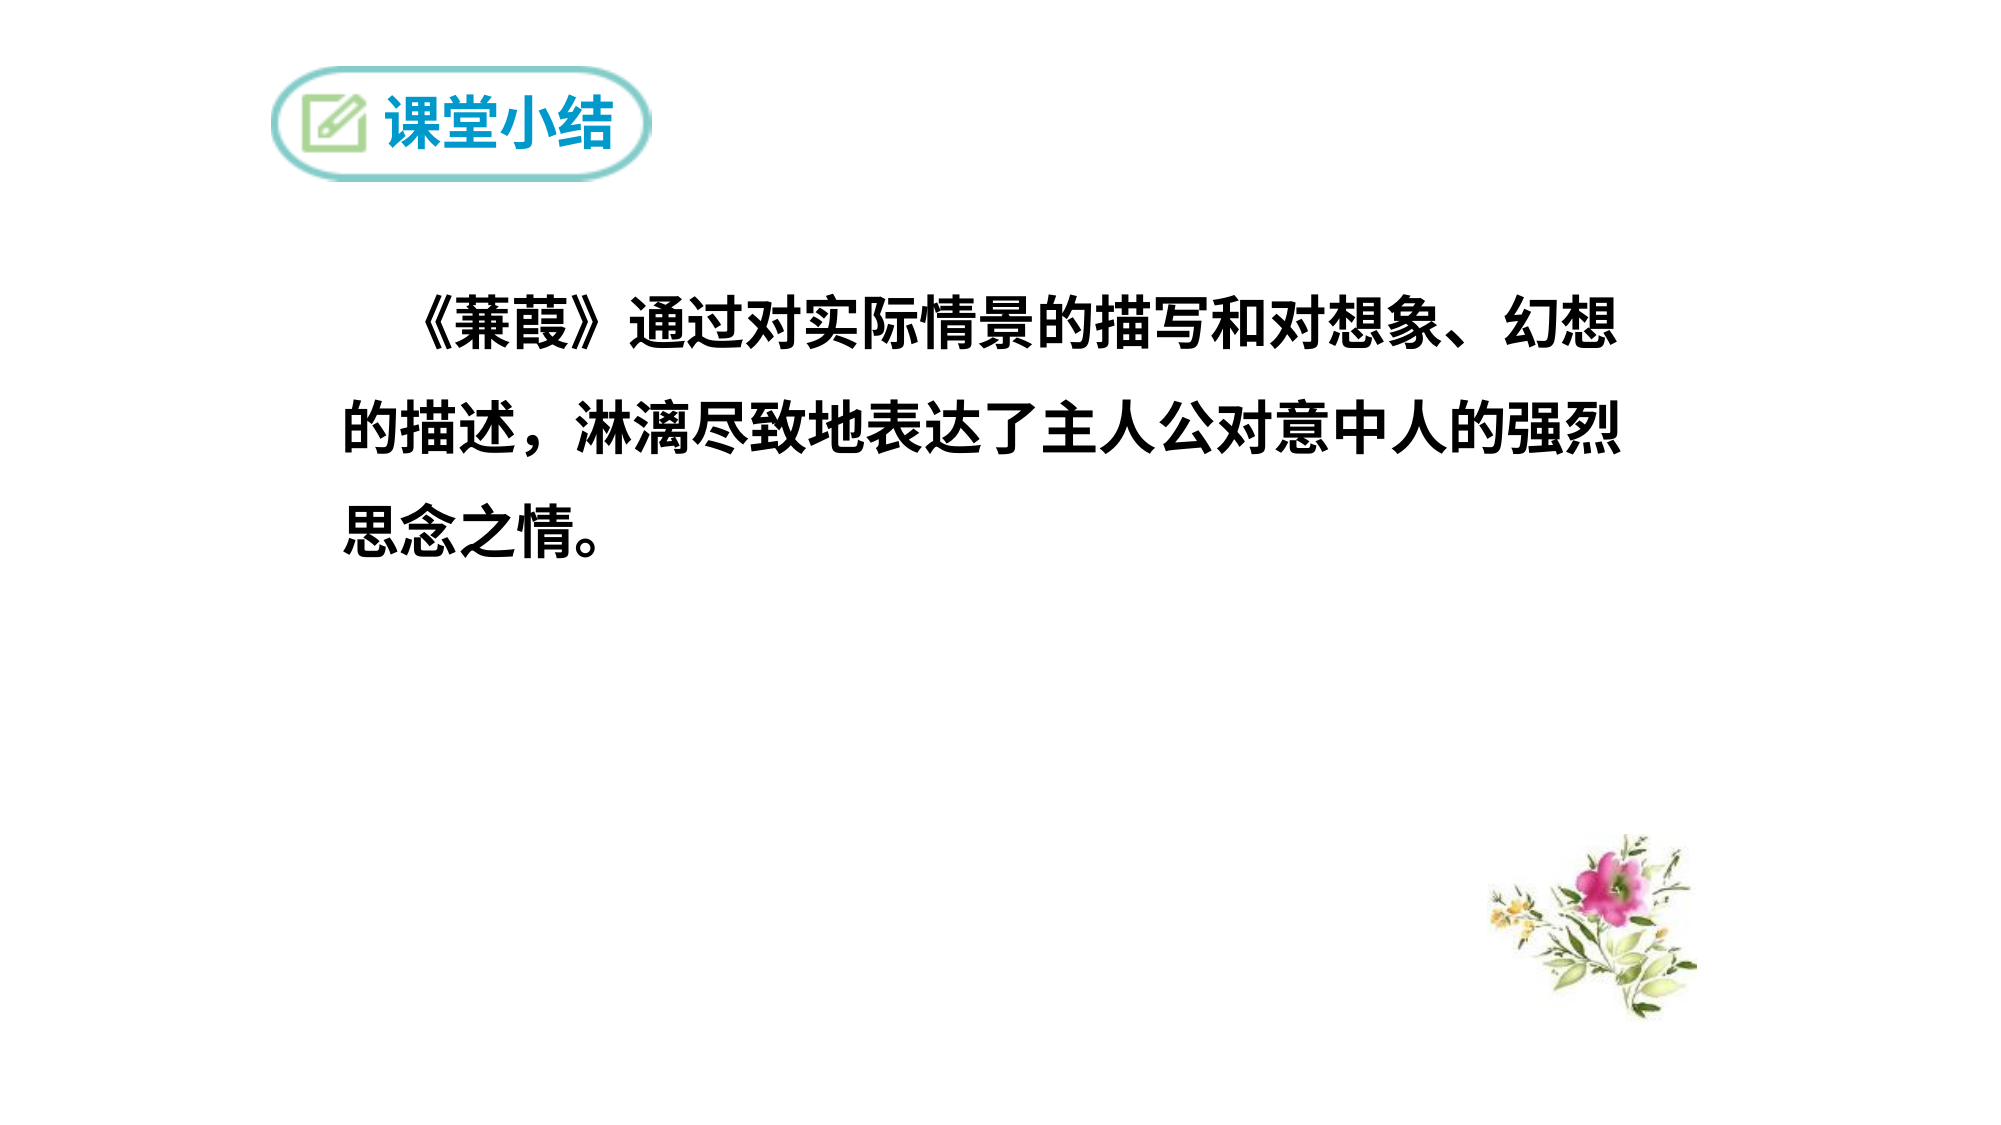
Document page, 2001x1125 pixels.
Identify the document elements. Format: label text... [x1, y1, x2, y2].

text_box 《蒹葭》通过对实际情景的描写和对想象、幻想的描述，淋漓尽致地表达了主人公对意中人的强烈思念之情。 [326, 243, 1675, 574]
picture [1487, 833, 1697, 1023]
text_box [270, 66, 652, 182]
